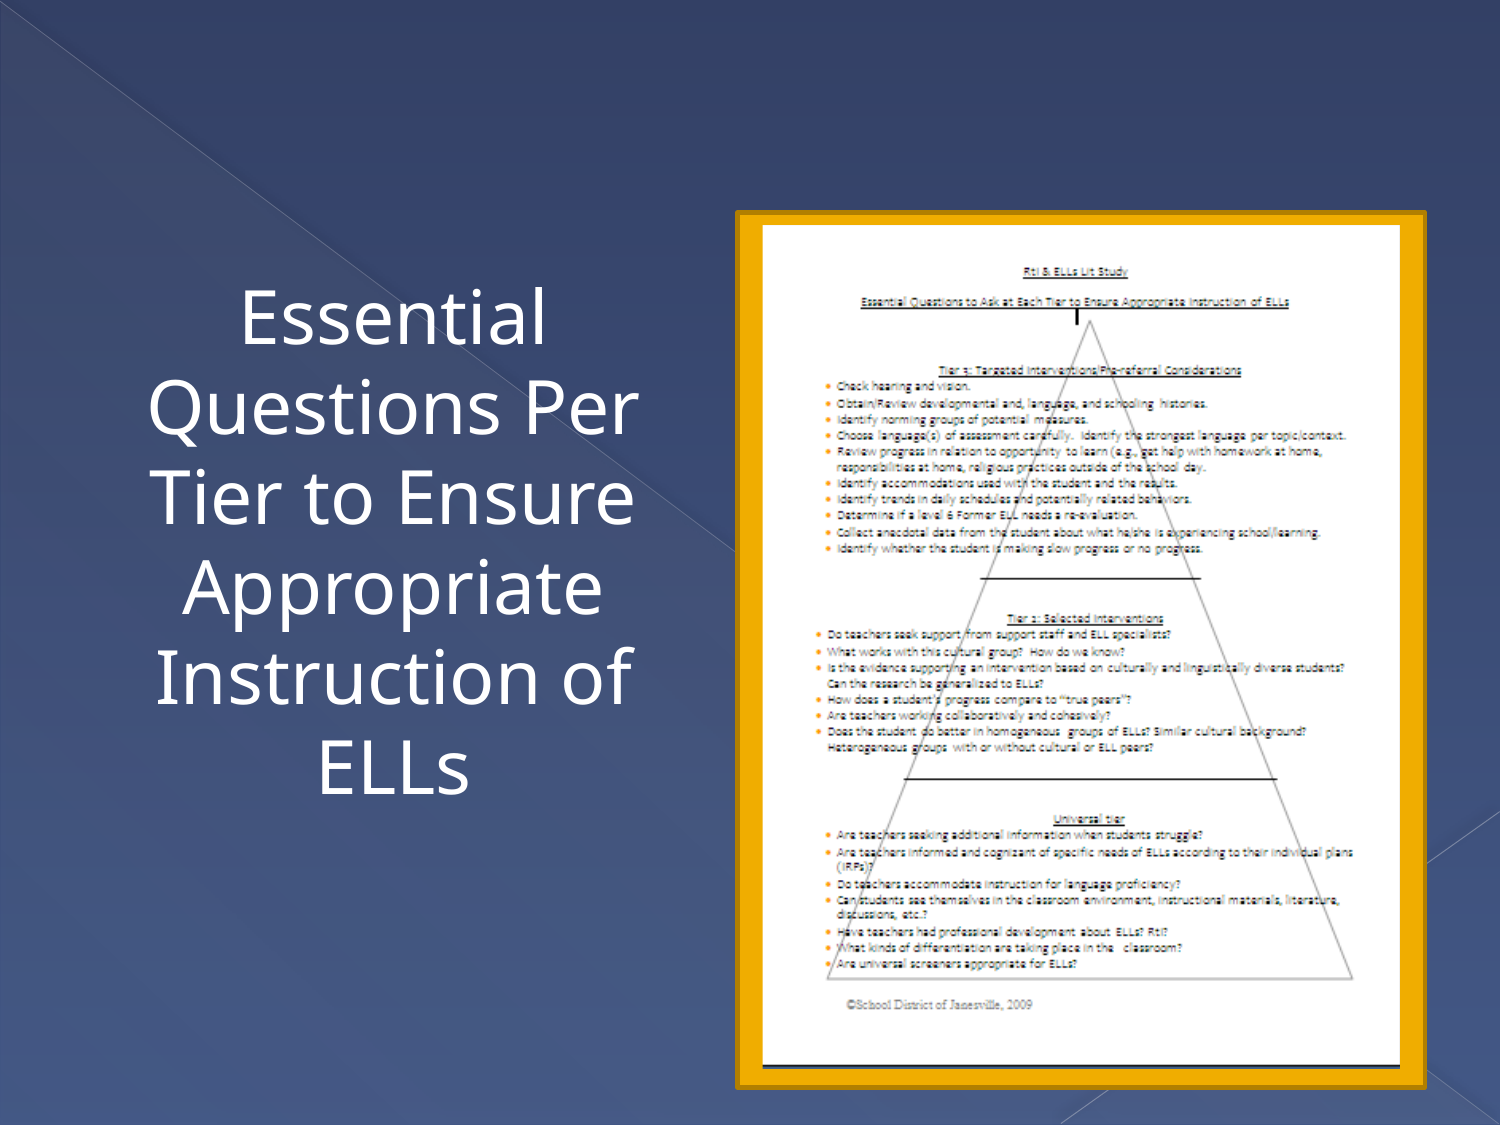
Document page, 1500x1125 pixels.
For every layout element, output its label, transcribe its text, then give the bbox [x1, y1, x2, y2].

text_box [735, 210, 1427, 1090]
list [762, 224, 1401, 1069]
text_box Essential Questions Per Tier to Ensure Appropriate Instruction of ELLs [99, 262, 688, 818]
